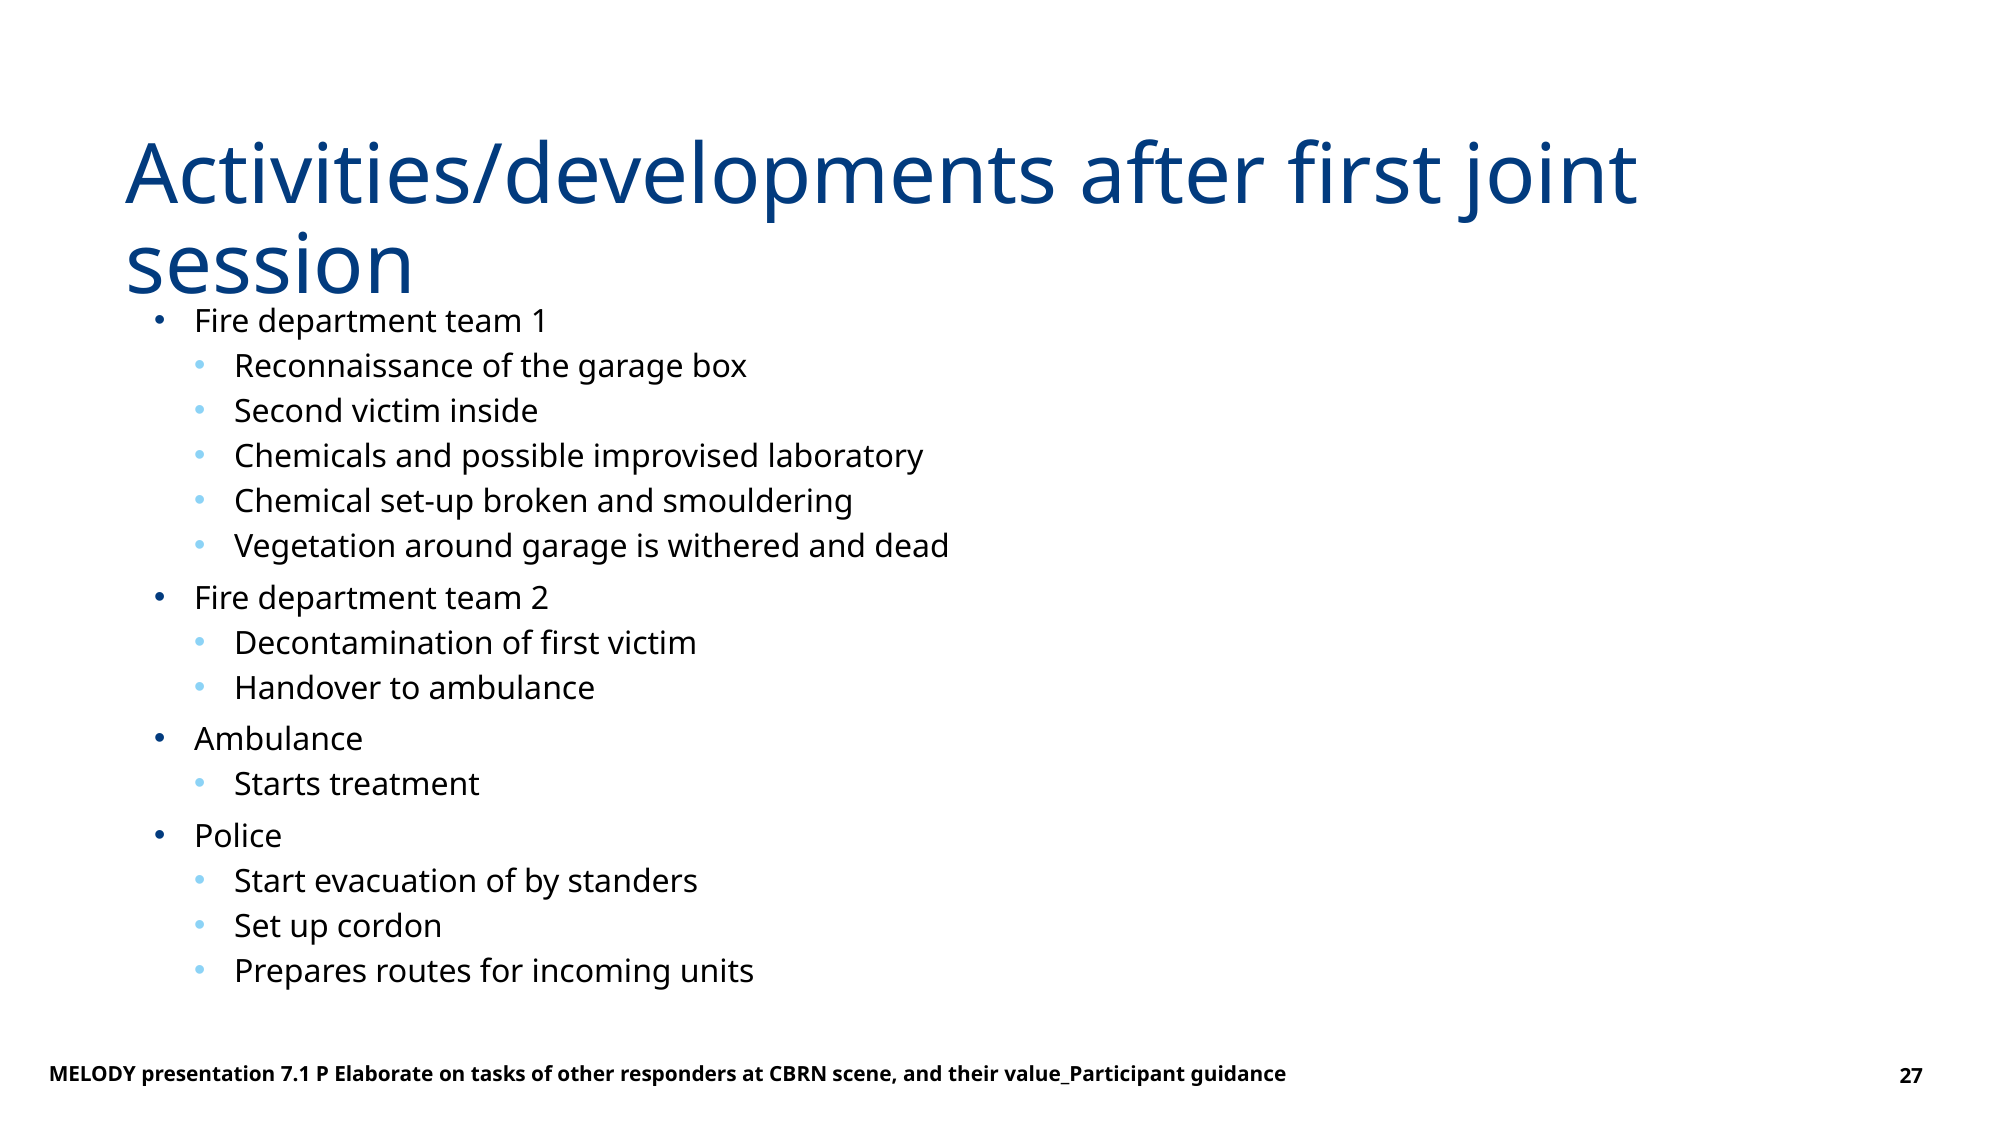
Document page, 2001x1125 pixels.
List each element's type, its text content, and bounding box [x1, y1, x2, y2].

footer MELODY presentation 7.1 P Elaborate on tasks of other responders at CBRN scene, and their value_Participant guidance [49, 1062, 1817, 1088]
slide_number 27 [1473, 1062, 1924, 1101]
title Activities/developments after first joint session [125, 131, 1875, 292]
list Fire department team 1 Reconnaissance of the garage box Second victim inside Chemicals and possible improvised laboratory Chemical set-up broken and smouldering Vegetation around garage is withered and dead Fire department team 2 Decontamination of first victim Handover to ambulance Ambulance Starts treatment Police Start evacuation of by standers Set up cordon Prepares routes for incoming units [125, 292, 1875, 999]
